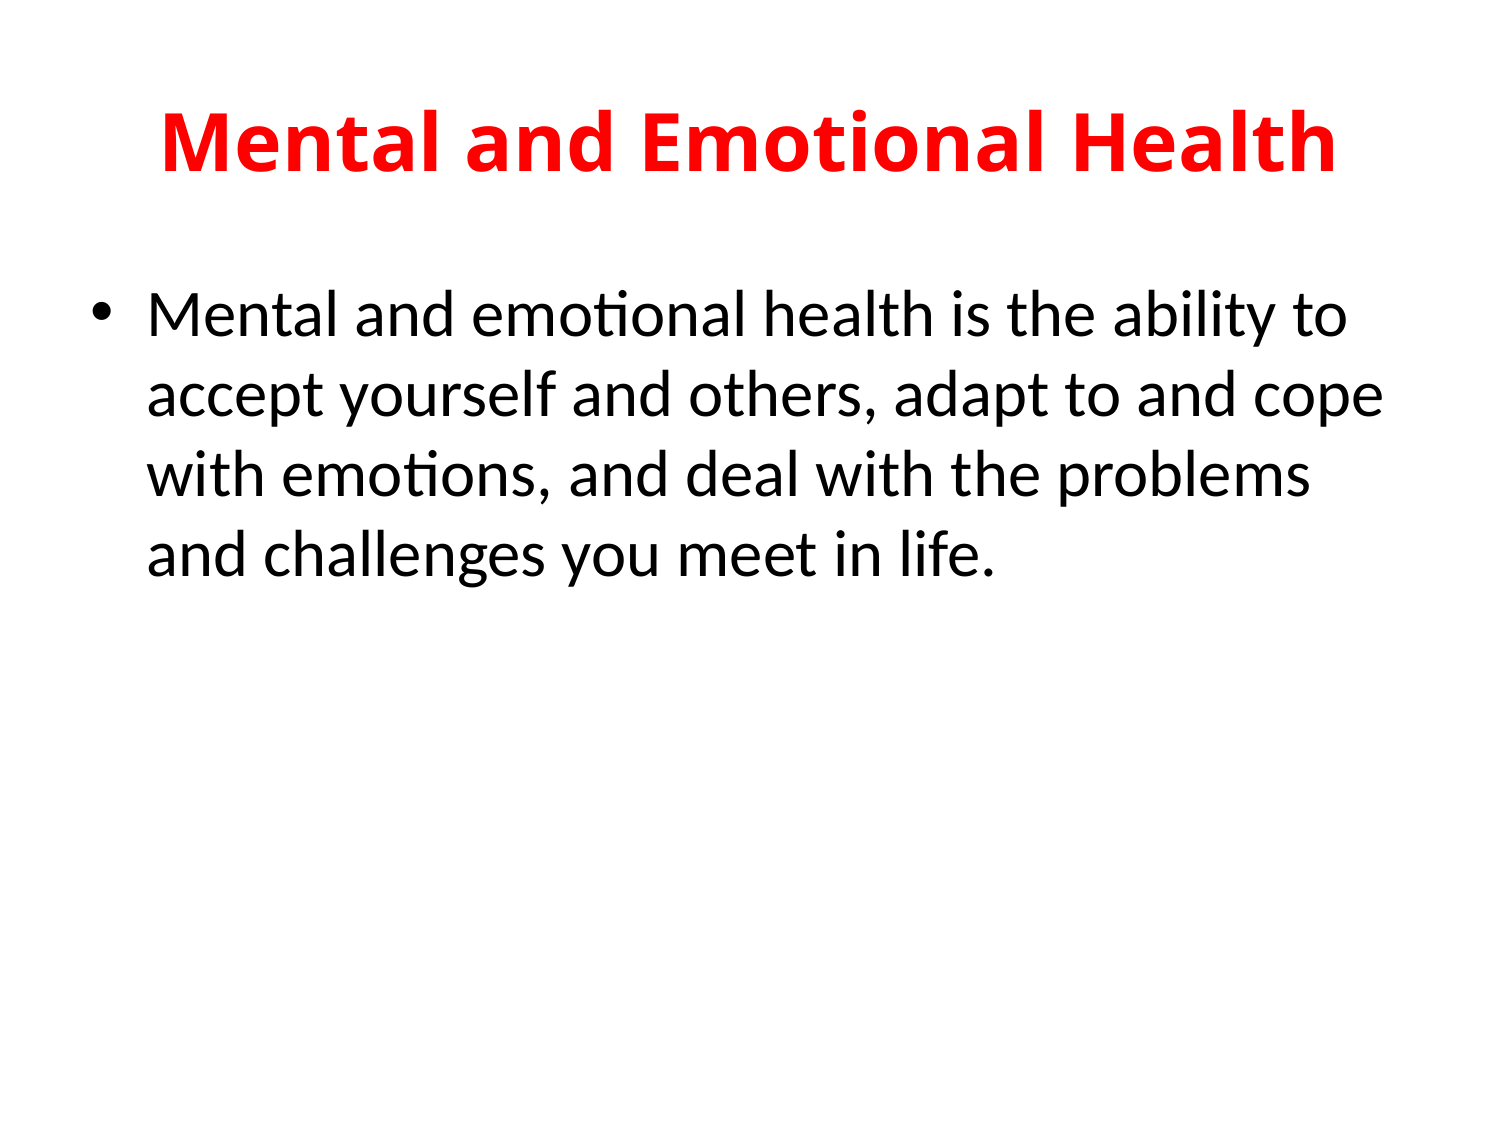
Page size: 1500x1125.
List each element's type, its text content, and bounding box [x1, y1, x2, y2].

title Mental and Emotional Health [75, 45, 1425, 233]
list Mental and emotional health is the ability to accept yourself and others, adapt to and cope with emotions, and deal with the problems and challenges you meet in life. [75, 262, 1425, 1005]
